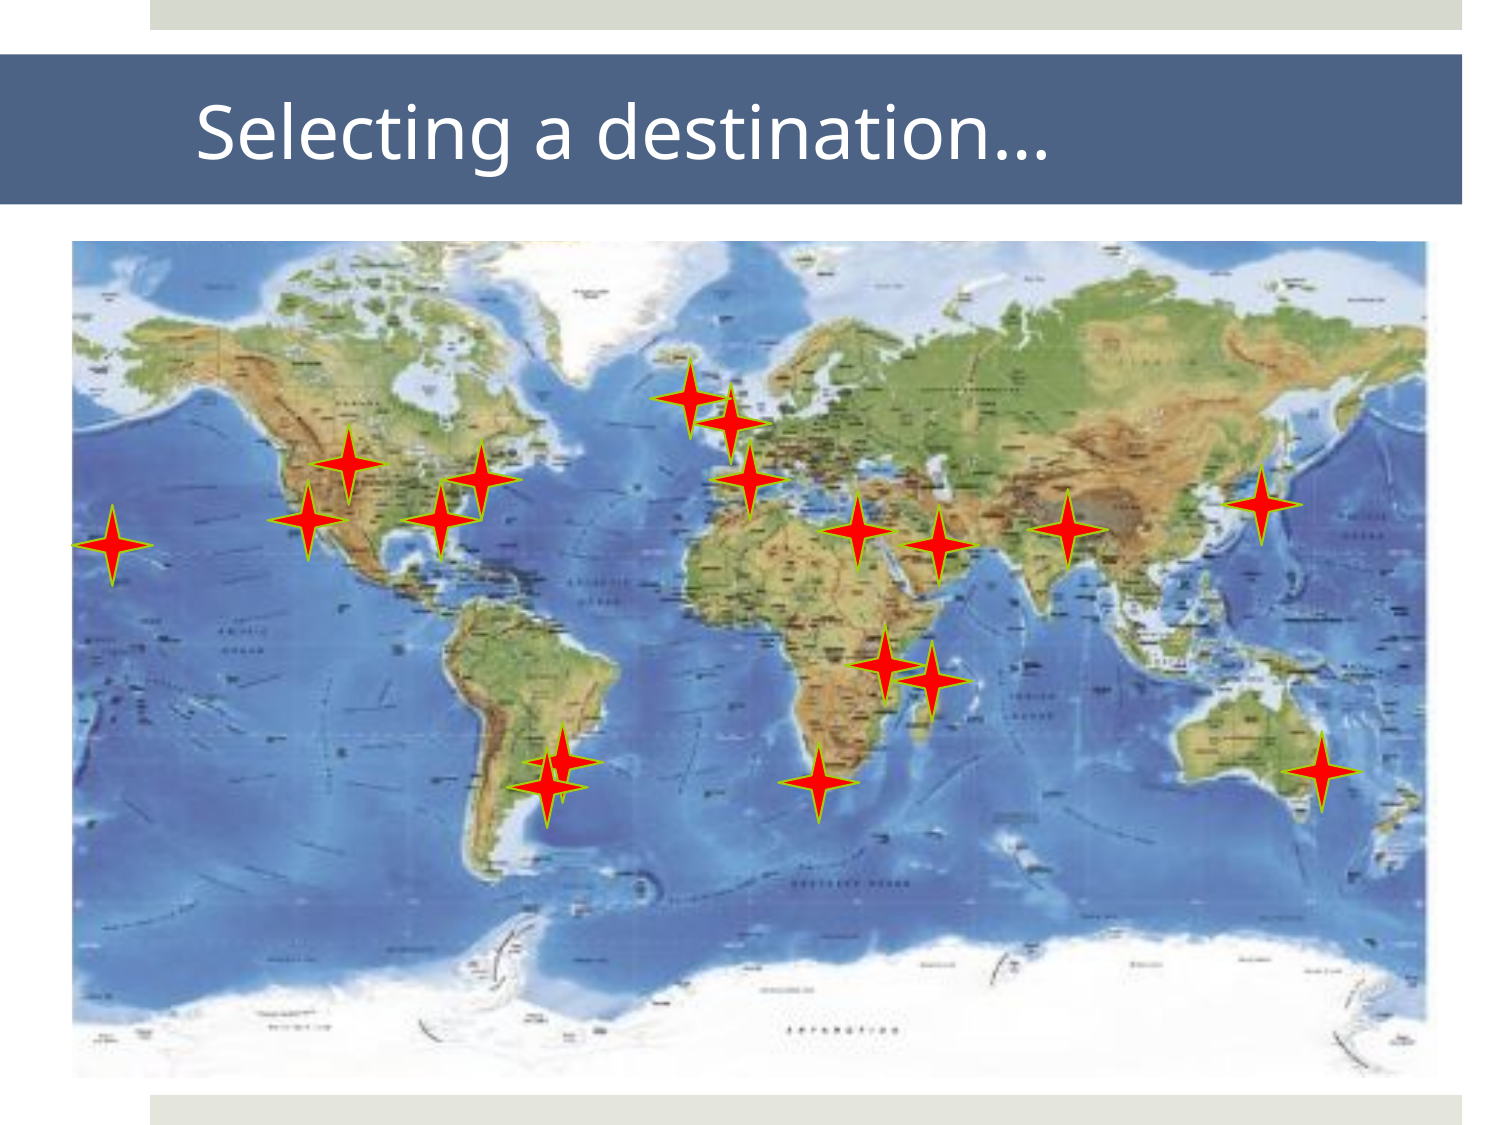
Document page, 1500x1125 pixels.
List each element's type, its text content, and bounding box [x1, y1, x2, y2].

picture [71, 240, 1438, 1079]
title Selecting a destination… [0, 54, 1463, 205]
